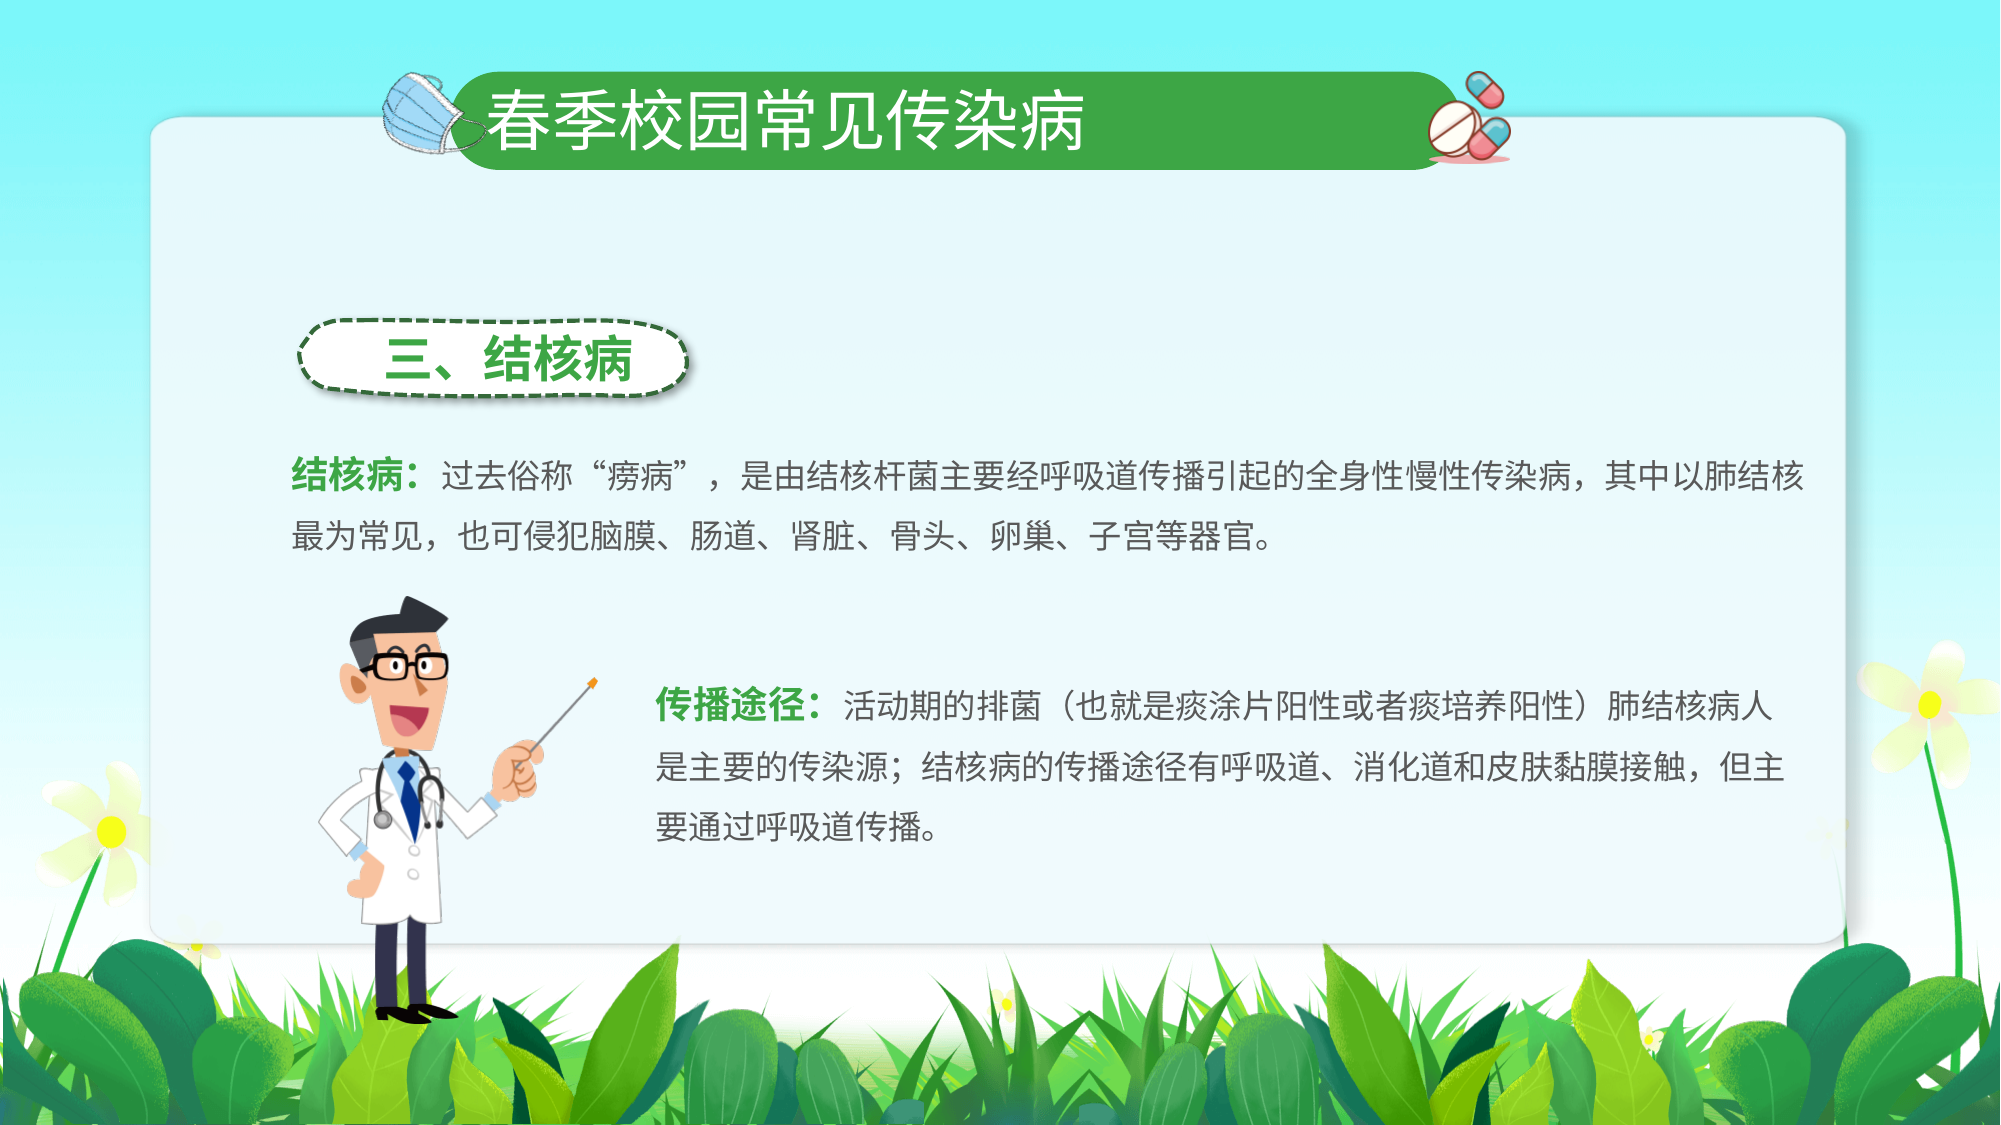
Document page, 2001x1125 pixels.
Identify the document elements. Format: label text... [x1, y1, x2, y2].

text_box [359, 51, 1511, 188]
text_box 传播途径：活动期的排菌（也就是痰涂片阳性或者痰培养阳性）肺结核病人是主要的传染源；结核病的传播途径有呼吸道、消化道和皮肤黏膜接触，但主要通过呼吸道传播。 [640, 651, 1804, 854]
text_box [299, 320, 716, 397]
text_box 结核病：过去俗称“痨病”，是由结核杆菌主要经呼吸道传播引起的全身性慢性传染病，其中以肺结核最为常见，也可侵犯脑膜、肠道、肾脏、骨头、卵巢、子宫等器官。 [276, 420, 1823, 563]
picture [0, 0, 2001, 1125]
